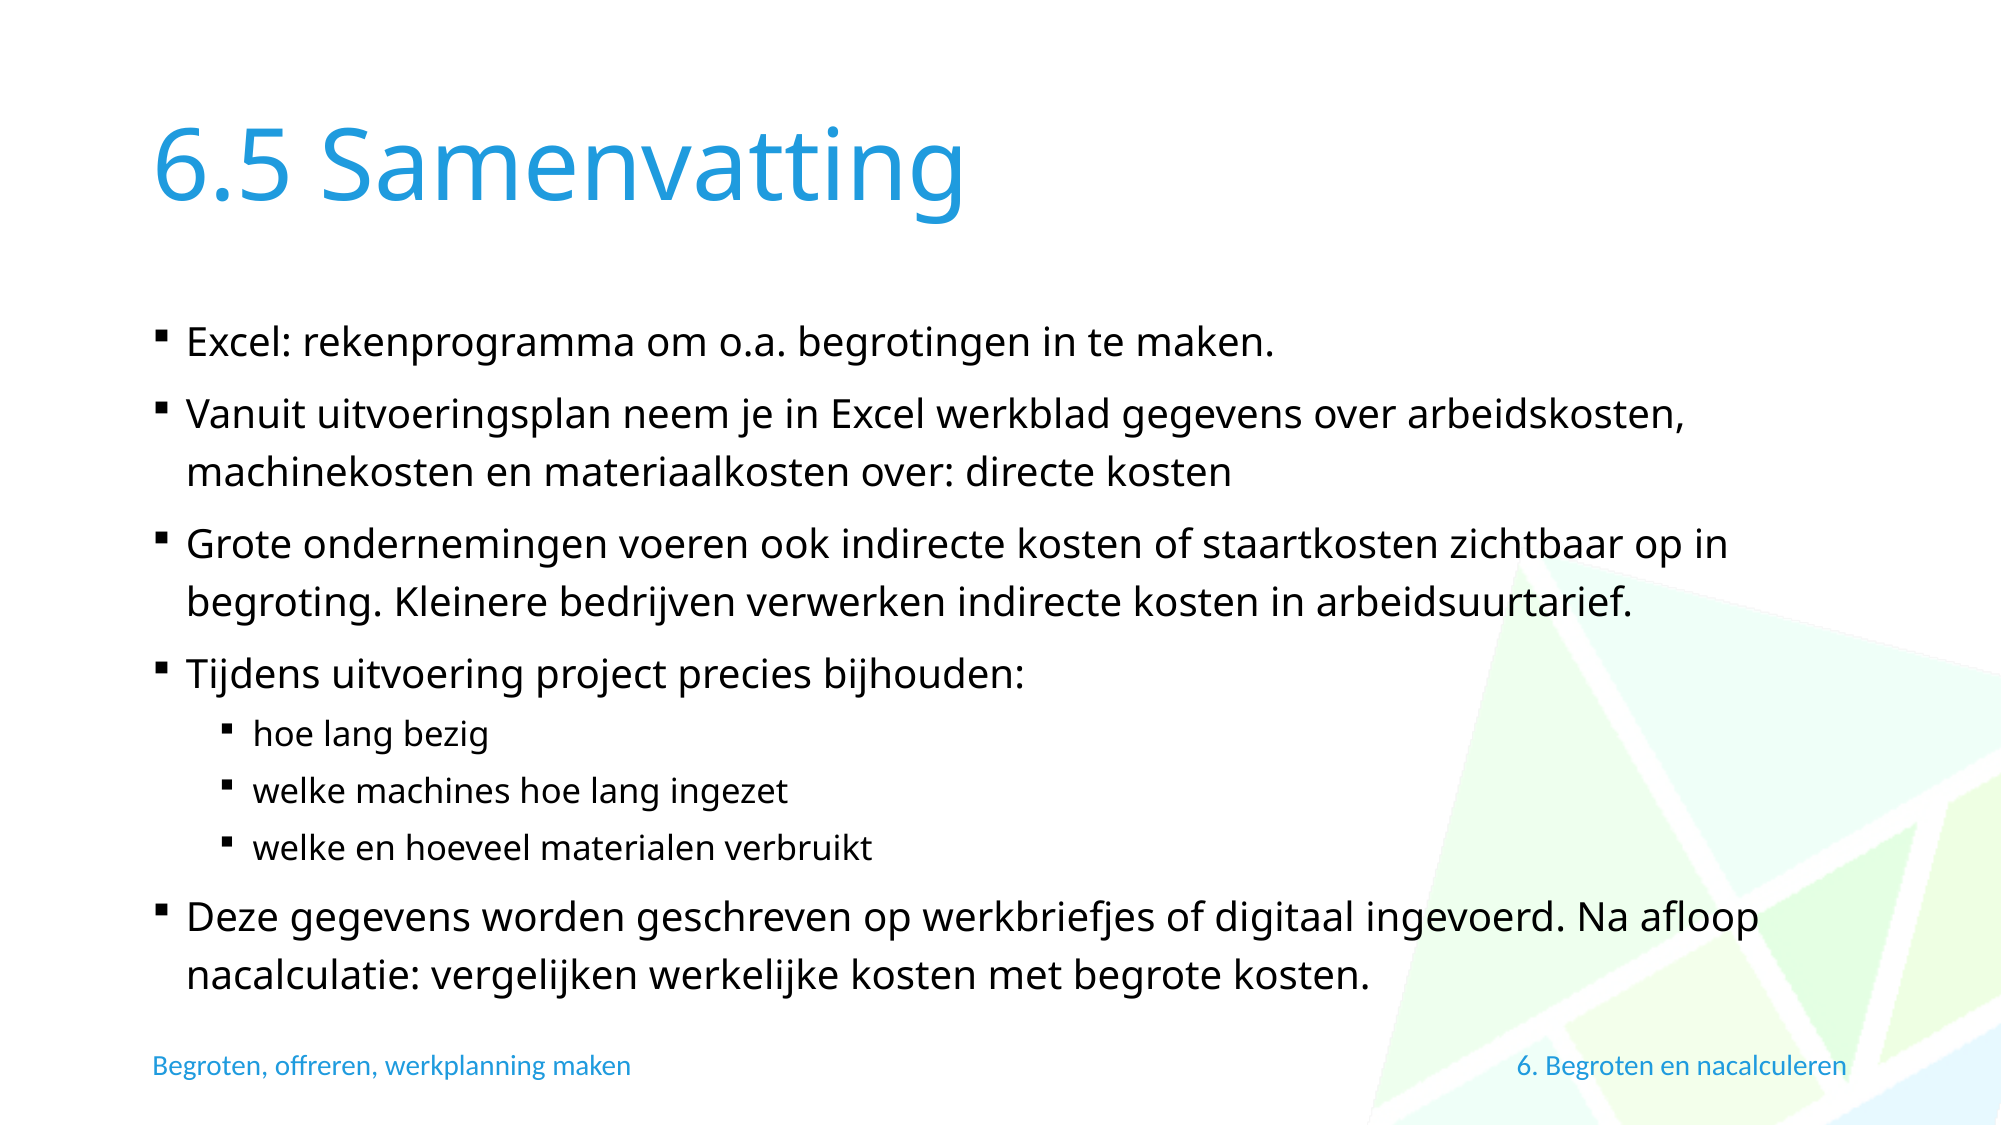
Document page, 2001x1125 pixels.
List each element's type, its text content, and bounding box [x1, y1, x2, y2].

list Begroten, offreren, werkplanning maken [137, 1042, 658, 1087]
list Excel: rekenprogramma om o.a. begrotingen in te maken. Vanuit uitvoeringsplan neem je in Excel werkblad gegevens over arbeidskosten, machinekosten en materiaalkosten over: directe kosten Grote ondernemingen voeren ook indirecte kosten of staartkosten zichtbaar op in begroting. Kleinere bedrijven verwerken indirecte kosten in arbeidsuurtarief. Tijdens uitvoering project precies bijhouden: hoe lang bezig welke machines hoe lang ingezet welke en hoeveel materialen verbruikt Deze gegevens worden geschreven op werkbriefjes of digitaal ingevoerd. Na afloop nacalculatie: vergelijken werkelijke kosten met begrote kosten. [137, 299, 1863, 1014]
list 6. Begroten en nacalculeren [1412, 1042, 1863, 1103]
title 6.5 Samenvatting [137, 59, 1863, 278]
